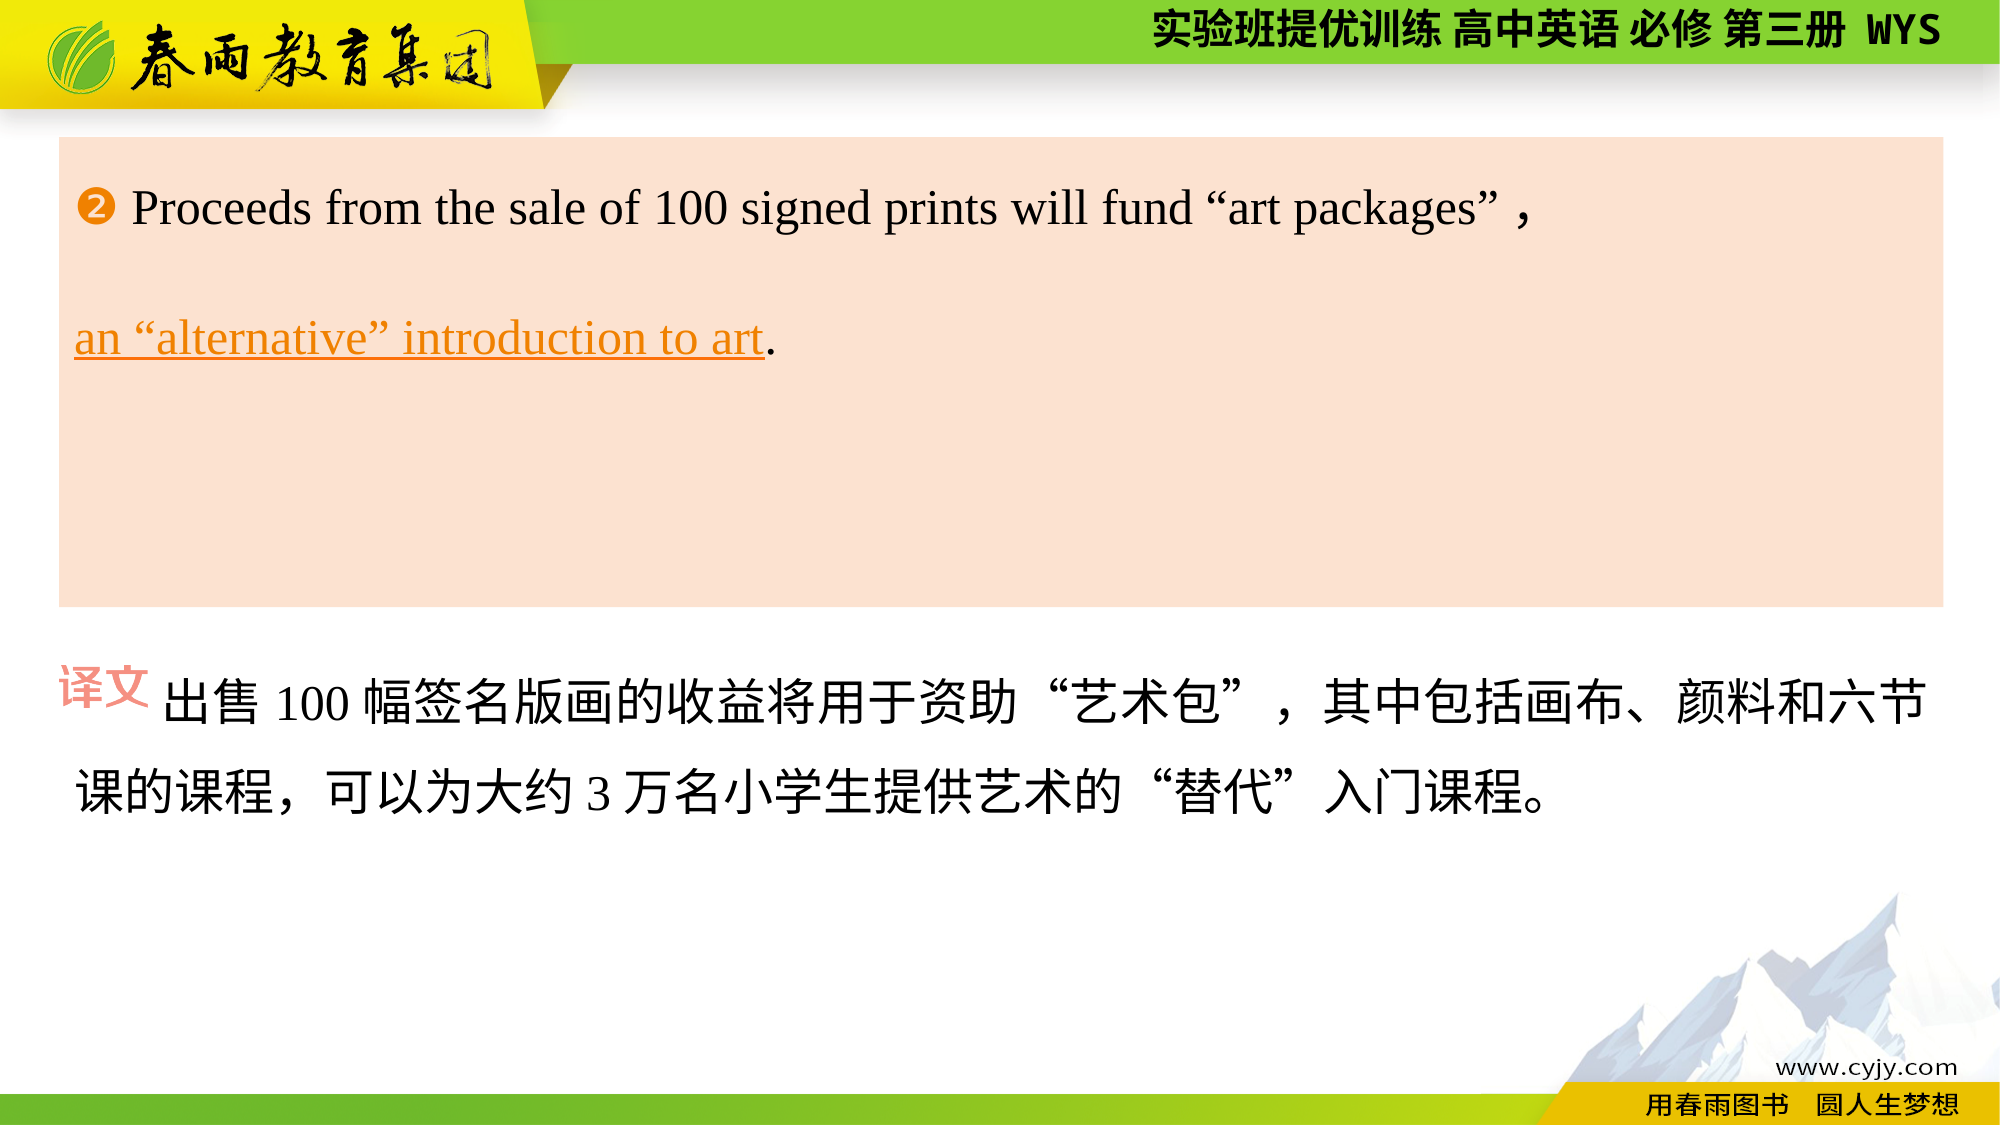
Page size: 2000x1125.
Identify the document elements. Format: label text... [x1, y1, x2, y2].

picture [0, 0, 2000, 1125]
text_box 出售100幅签名版画的收益将用于资助“艺术包”，其中包括画布、颜料和六节课的课程，可以为大约3万名小学生提供艺术的“替代”入门课程。 [59, 633, 1944, 829]
